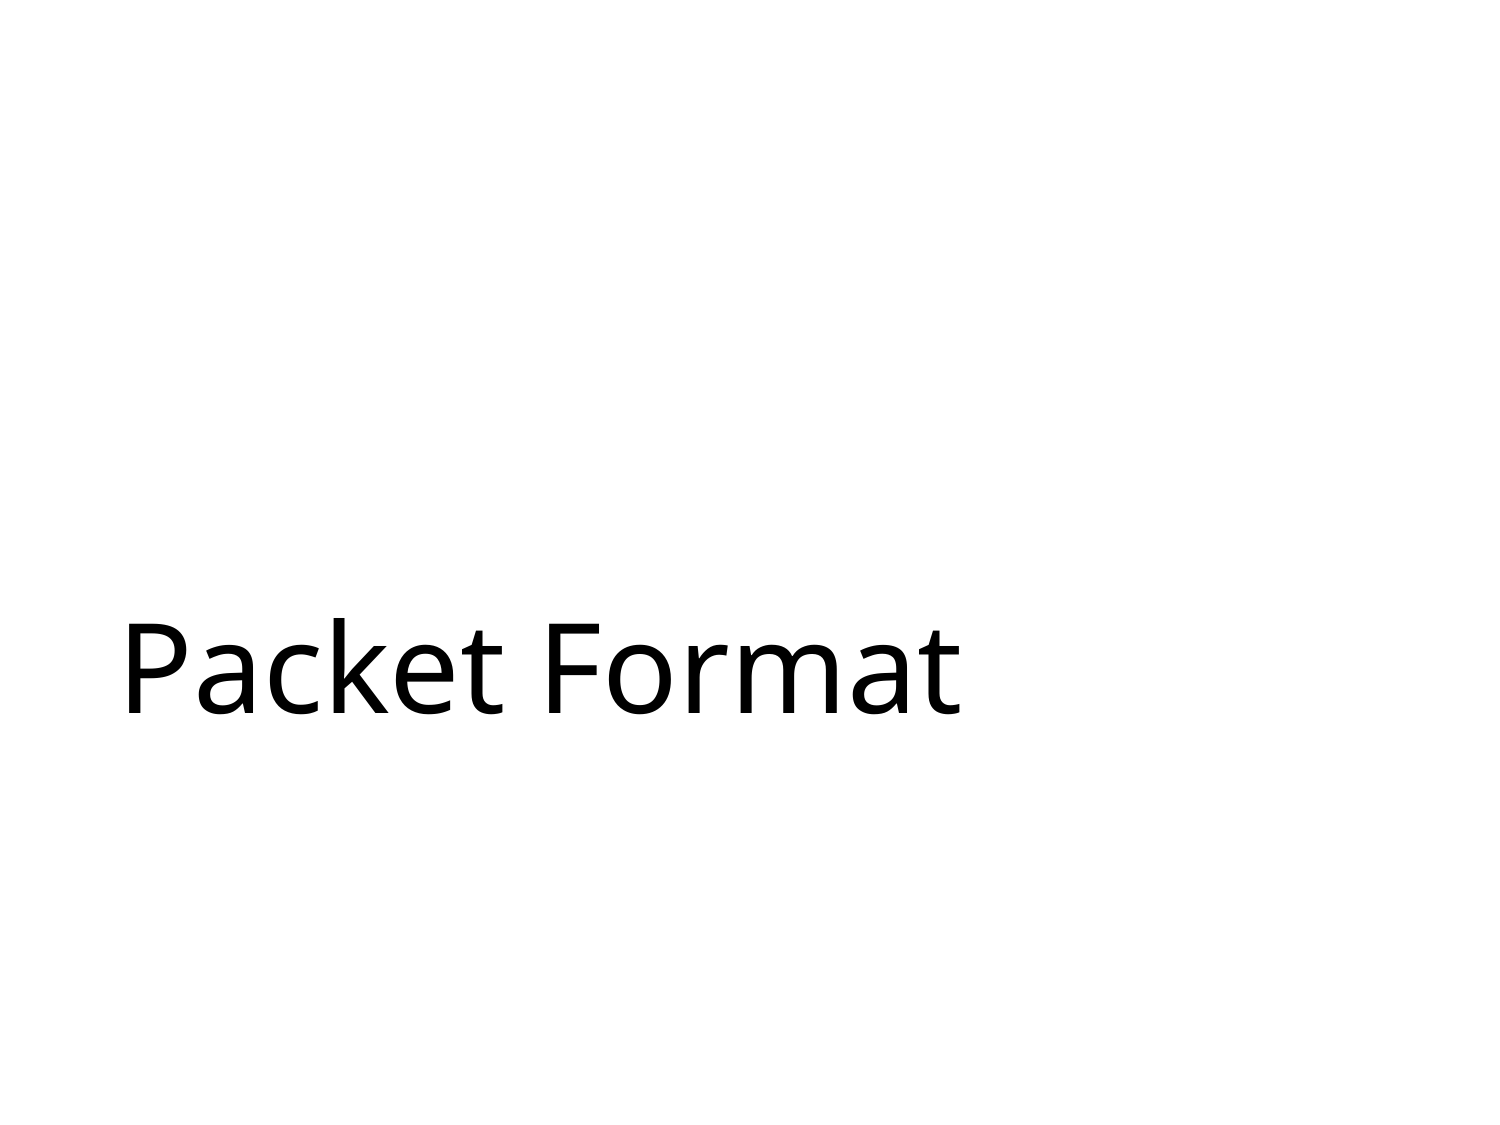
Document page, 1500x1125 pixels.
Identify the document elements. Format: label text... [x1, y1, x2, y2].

title Packet Format [102, 280, 1397, 749]
